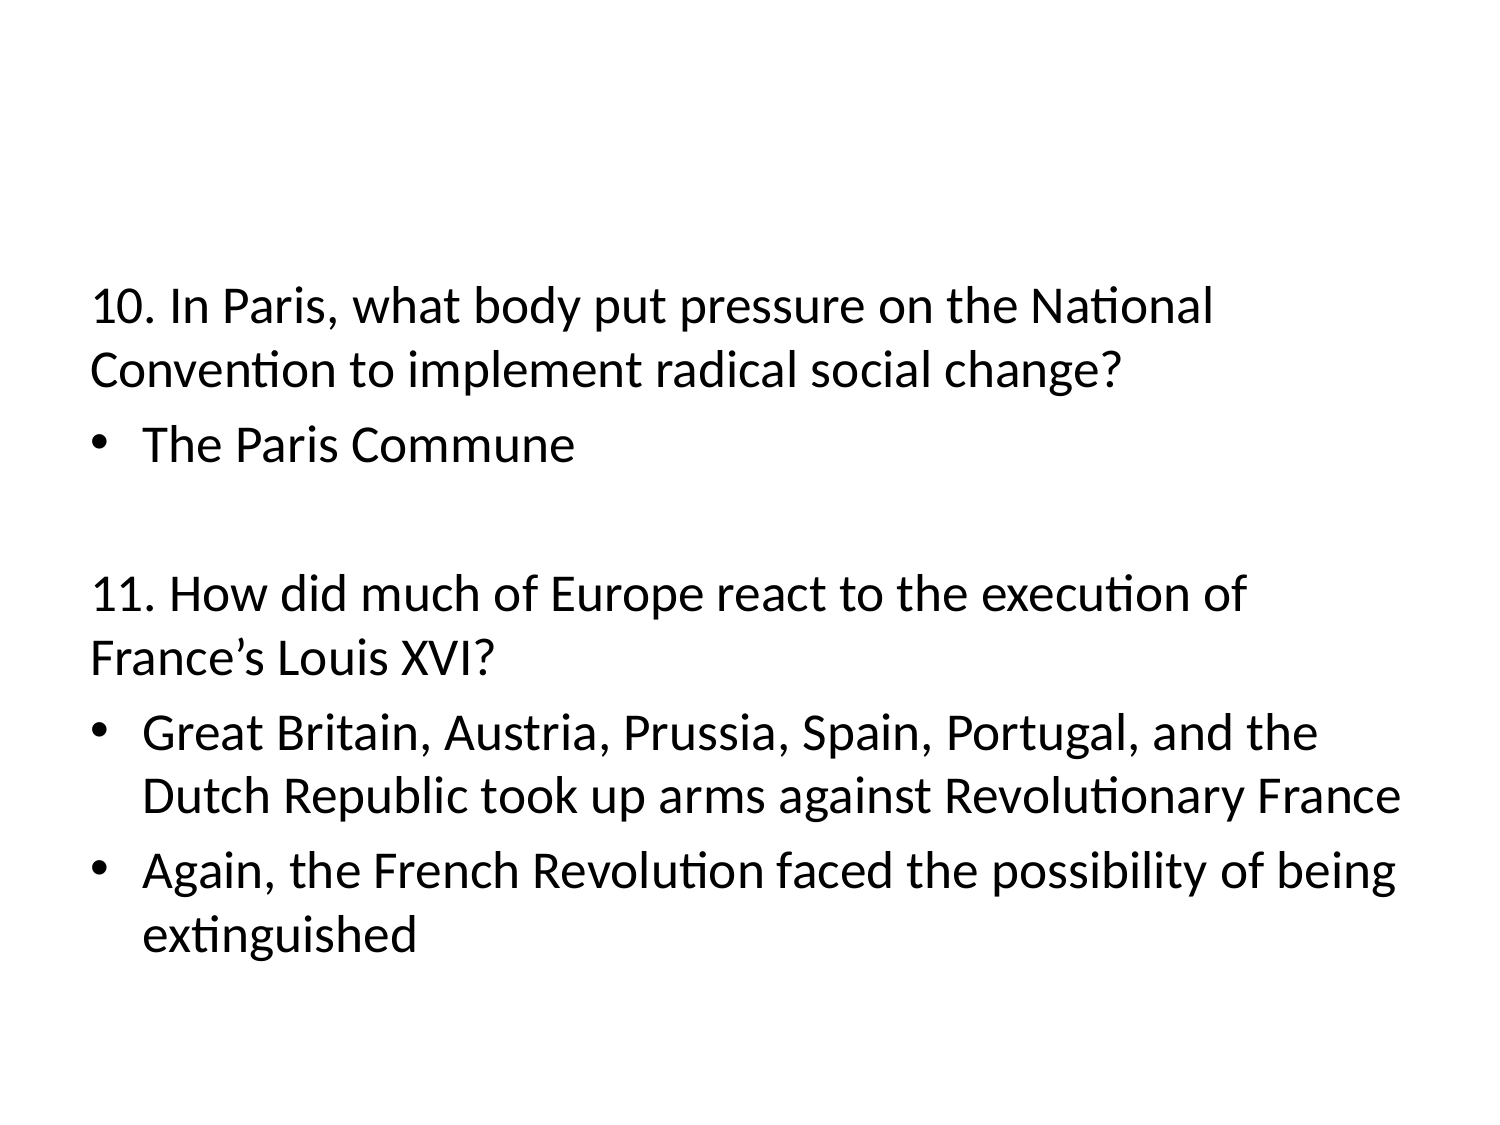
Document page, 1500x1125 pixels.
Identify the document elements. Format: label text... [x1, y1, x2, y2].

list 10. In Paris, what body put pressure on the National Convention to implement radical social change? The Paris Commune 11. How did much of Europe react to the execution of France’s Louis XVI? Great Britain, Austria, Prussia, Spain, Portugal, and the Dutch Republic took up arms against Revolutionary France Again, the French Revolution faced the possibility of being extinguished [75, 262, 1425, 1005]
